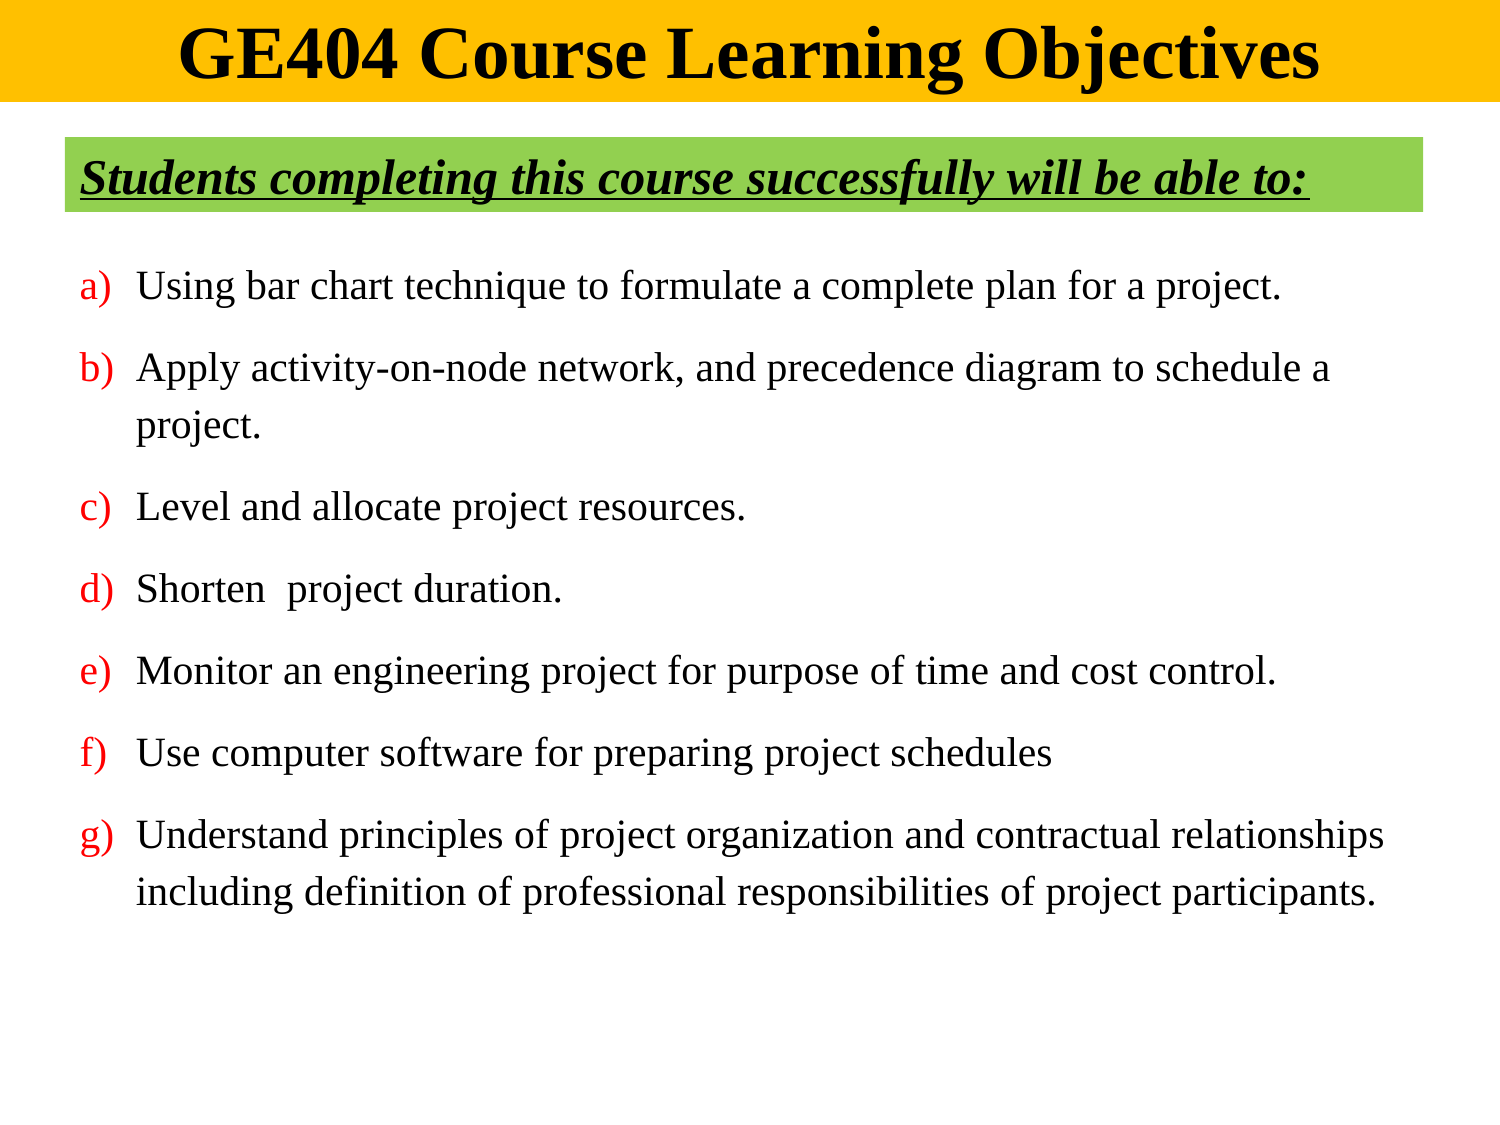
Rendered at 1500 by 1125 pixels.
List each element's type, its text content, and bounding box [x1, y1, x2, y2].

text_box Students completing this course successfully will be able to: [64, 137, 1424, 212]
title GE404 Course Learning Objectives [0, 0, 1500, 103]
text_box Using bar chart technique to formulate a complete plan for a project. Apply activity-on-node network, and precedence diagram to schedule a project. Level and allocate project resources. Shorten project duration. Monitor an engineering project for purpose of time and cost control. Use computer software for preparing project schedules Understand principles of project organization and contractual relationships including definition of professional responsibilities of project participants. [64, 243, 1450, 921]
